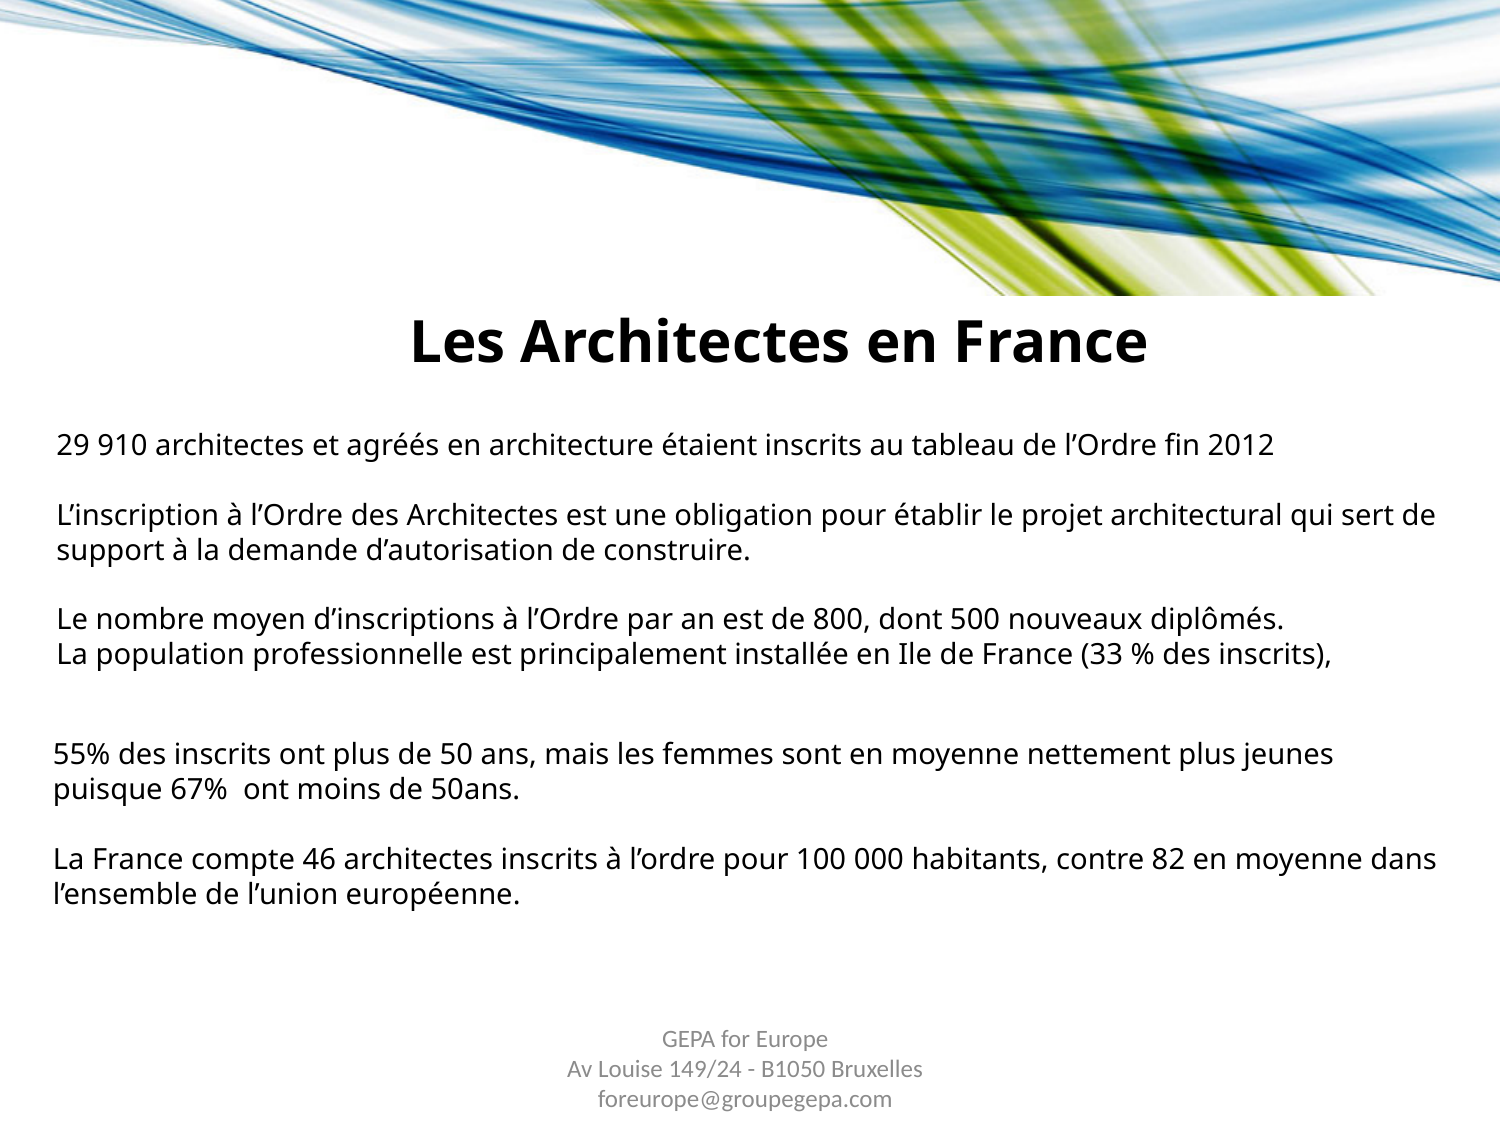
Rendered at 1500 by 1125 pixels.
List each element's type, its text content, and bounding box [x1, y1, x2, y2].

picture [0, 0, 1500, 296]
text_box 29 910 architectes et agréés en architecture étaient inscrits au tableau de l’Ordre fin 2012 L’inscription à l’Ordre des Architectes est une obligation pour établir le projet architectural qui sert de support à la demande d’autorisation de construire. Le nombre moyen d’inscriptions à l’Ordre par an est de 800, dont 500 nouveaux diplômés. La population professionnelle est principalement installée en Ile de France (33 % des inscrits), [41, 418, 1471, 713]
footer GEPA for Europe Av Louise 149/24 - B1050 Bruxelles foreurope@groupegepa.com [509, 1011, 982, 1124]
title 55% des inscrits ont plus de 50 ans, mais les femmes sont en moyenne nettement plus jeunes puisque 67% ont moins de 50ans. La France compte 46 architectes inscrits à l’ordre pour 100 000 habitants, contre 82 en moyenne dans l’ensemble de l’union européenne. [37, 727, 1456, 908]
list Les Architectes en France [159, 304, 1400, 384]
